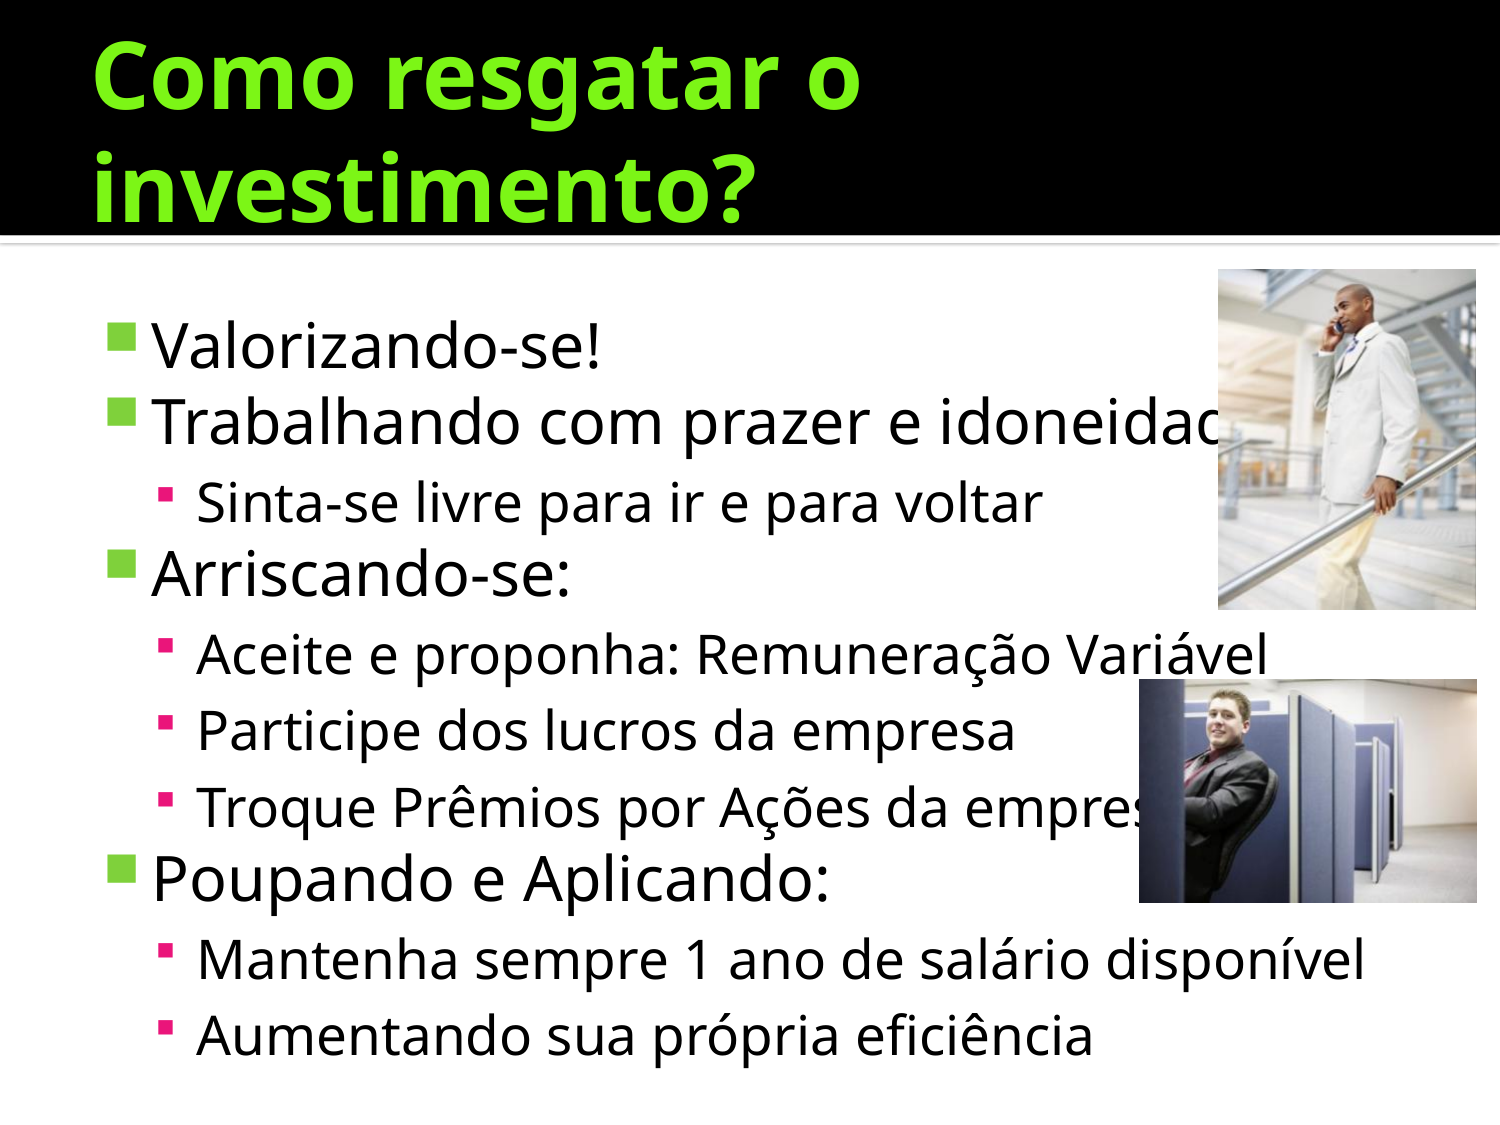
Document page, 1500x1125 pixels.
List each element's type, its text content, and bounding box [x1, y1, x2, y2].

list Valorizando-se! Trabalhando com prazer e idoneidade: Sinta-se livre para ir e para voltar Arriscando-se: Aceite e proponha: Remuneração Variável Participe dos lucros da empresa Troque Prêmios por Ações da empresa Poupando e Aplicando: Mantenha sempre 1 ano de salário disponível Aumentando sua própria eficiência [75, 291, 1425, 1090]
picture [1218, 269, 1476, 610]
title Como resgatar o investimento? [75, 25, 1425, 231]
picture [1139, 679, 1477, 903]
